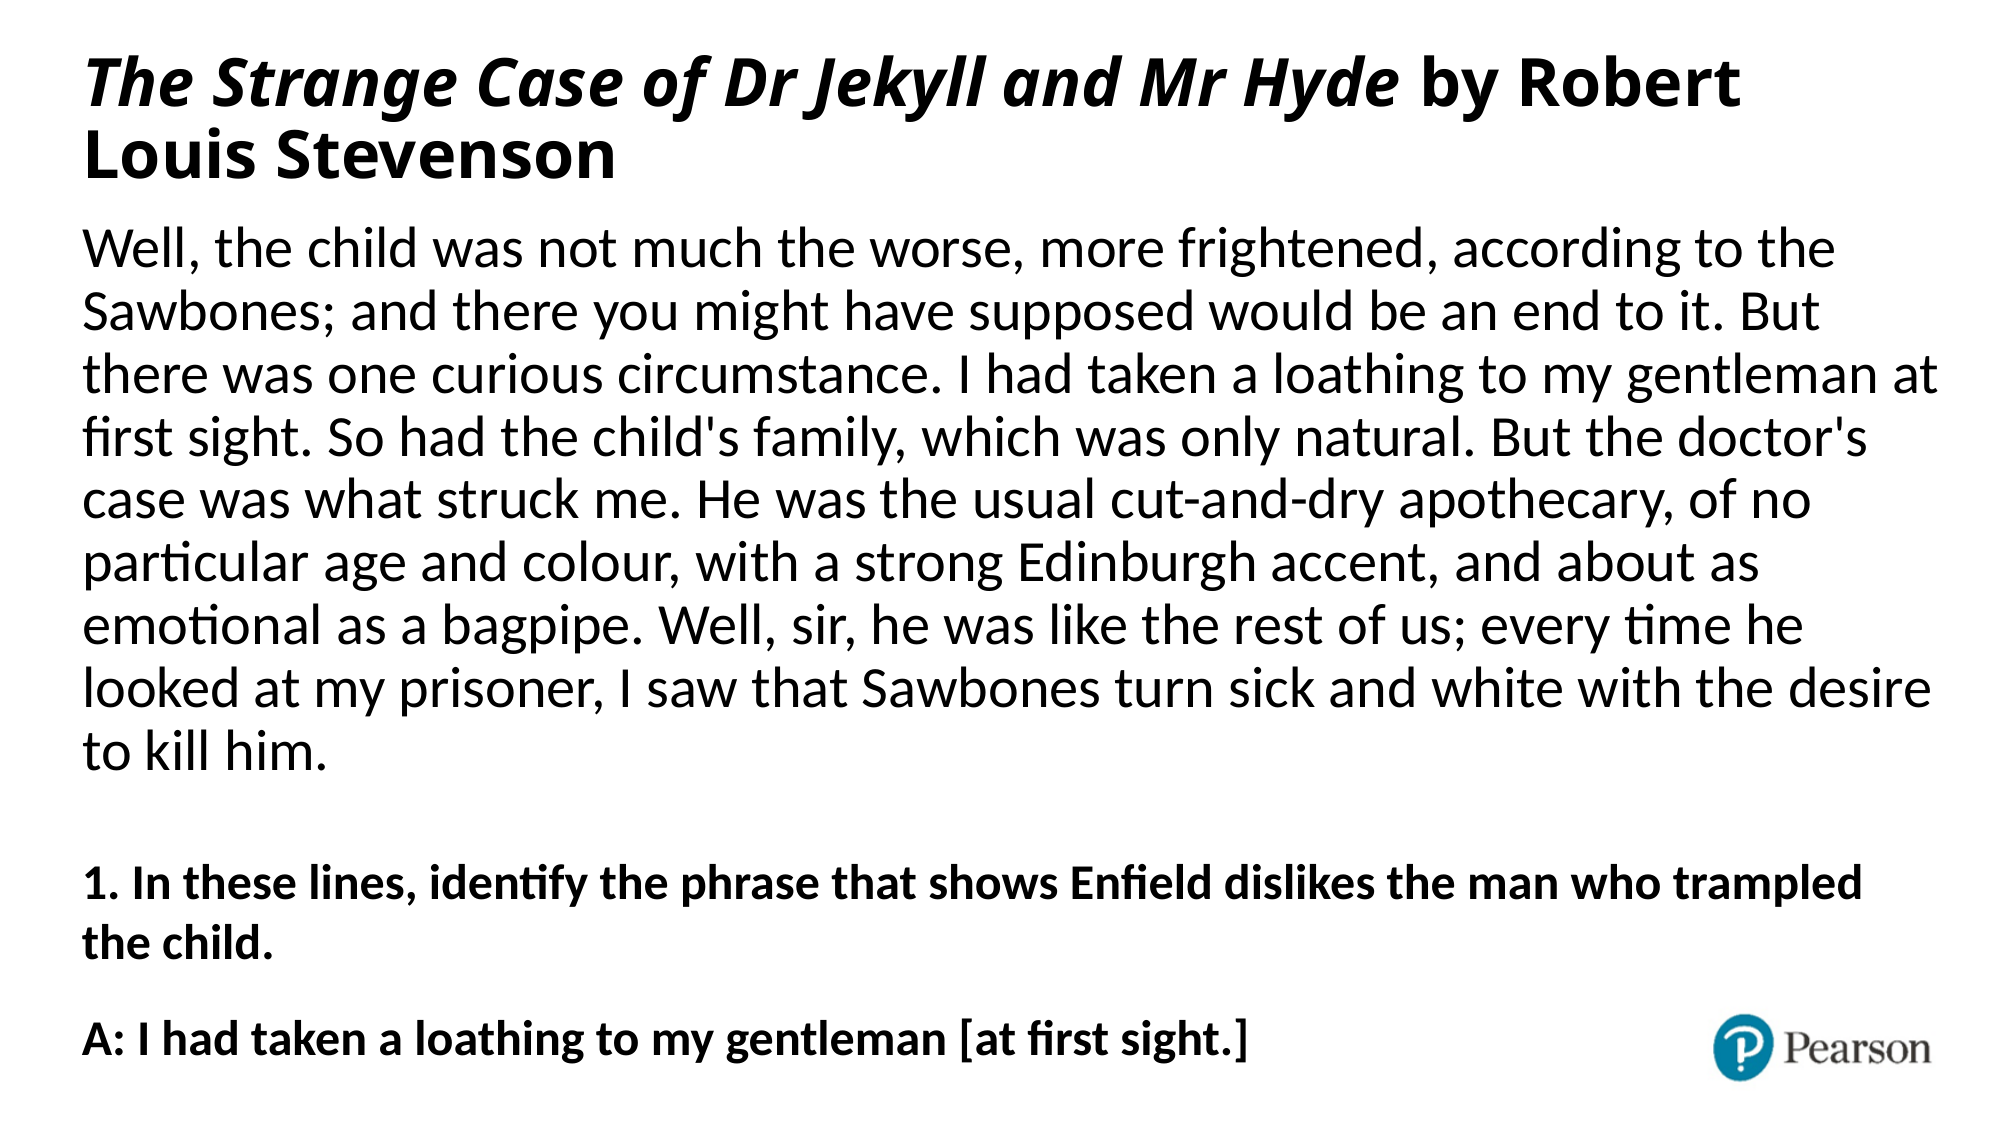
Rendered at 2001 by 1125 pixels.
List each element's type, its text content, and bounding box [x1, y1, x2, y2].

title The Strange Case of Dr Jekyll and Mr Hyde by Robert Louis Stevenson [67, 59, 1930, 182]
text_box 1. In these lines, identify the phrase that shows Enfield dislikes the man who trampled the child. [67, 841, 1901, 977]
list Well, the child was not much the worse, more frightened, according to the Sawbones; and there you might have supposed would be an end to it. But there was one curious circumstance. I had taken a loathing to my gentleman at first sight. So had the child's family, which was only natural. But the doctor's case was what struck me. He was the usual cut-and-dry apothecary, of no particular age and colour, with a strong Edinburgh accent, and about as emotional as a bagpipe. Well, sir, he was like the rest of us; every time he looked at my prisoner, I saw that Sawbones turn sick and white with the desire to kill him. [67, 209, 1966, 822]
picture [1703, 999, 1942, 1092]
text_box A: I had taken a loathing to my gentleman [at first sight.] [67, 998, 1514, 1074]
